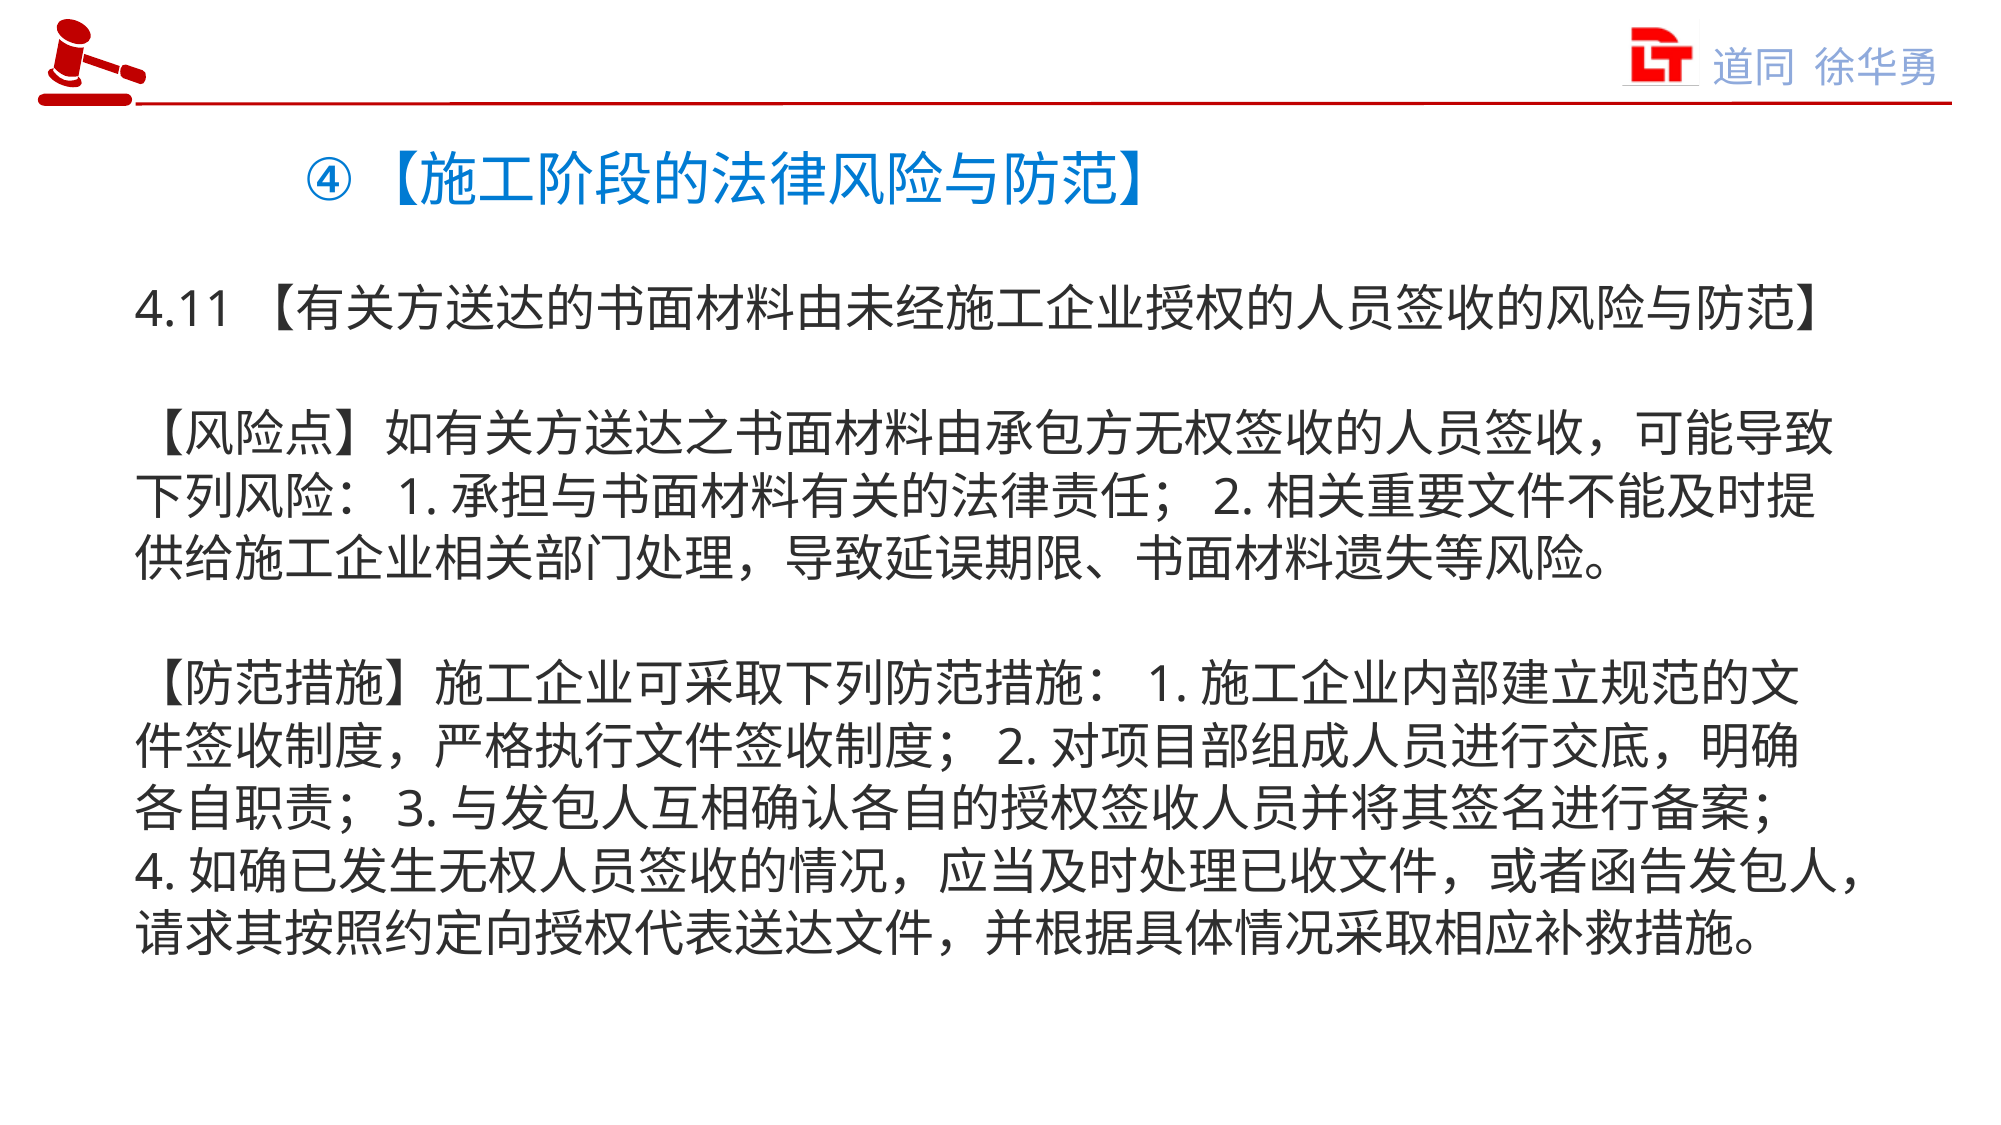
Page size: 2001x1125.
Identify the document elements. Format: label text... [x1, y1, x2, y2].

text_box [37, 17, 1954, 106]
picture [1622, 19, 1699, 97]
text_box 【施工阶段的法律风险与防范】 4.11【有关方送达的书面材料由未经施工企业授权的人员签收的风险与防范】 【风险点】如有关方送达之书面材料由承包方无权签收的人员签收，可能导致下列风险：1.承担与书面材料有关的法律责任；2.相关重要文件不能及时提供给施工企业相关部门处理，导致延误期限、书面材料遗失等风险。 【防范措施】施工企业可采取下列防范措施：1.施工企业内部建立规范的文件签收制度，严格执行文件签收制度；2.对项目部组成人员进行交底，明确各自职责；3.与发包人互相确认各自的授权签收人员并将其签名进行备案；4.如确已发生无权人员签收的情况，应当及时处理已收文件，或者函告发包人，请求其按照约定向授权代表送达文件，并根据具体情况采取相应补救措施。 [119, 141, 1864, 969]
